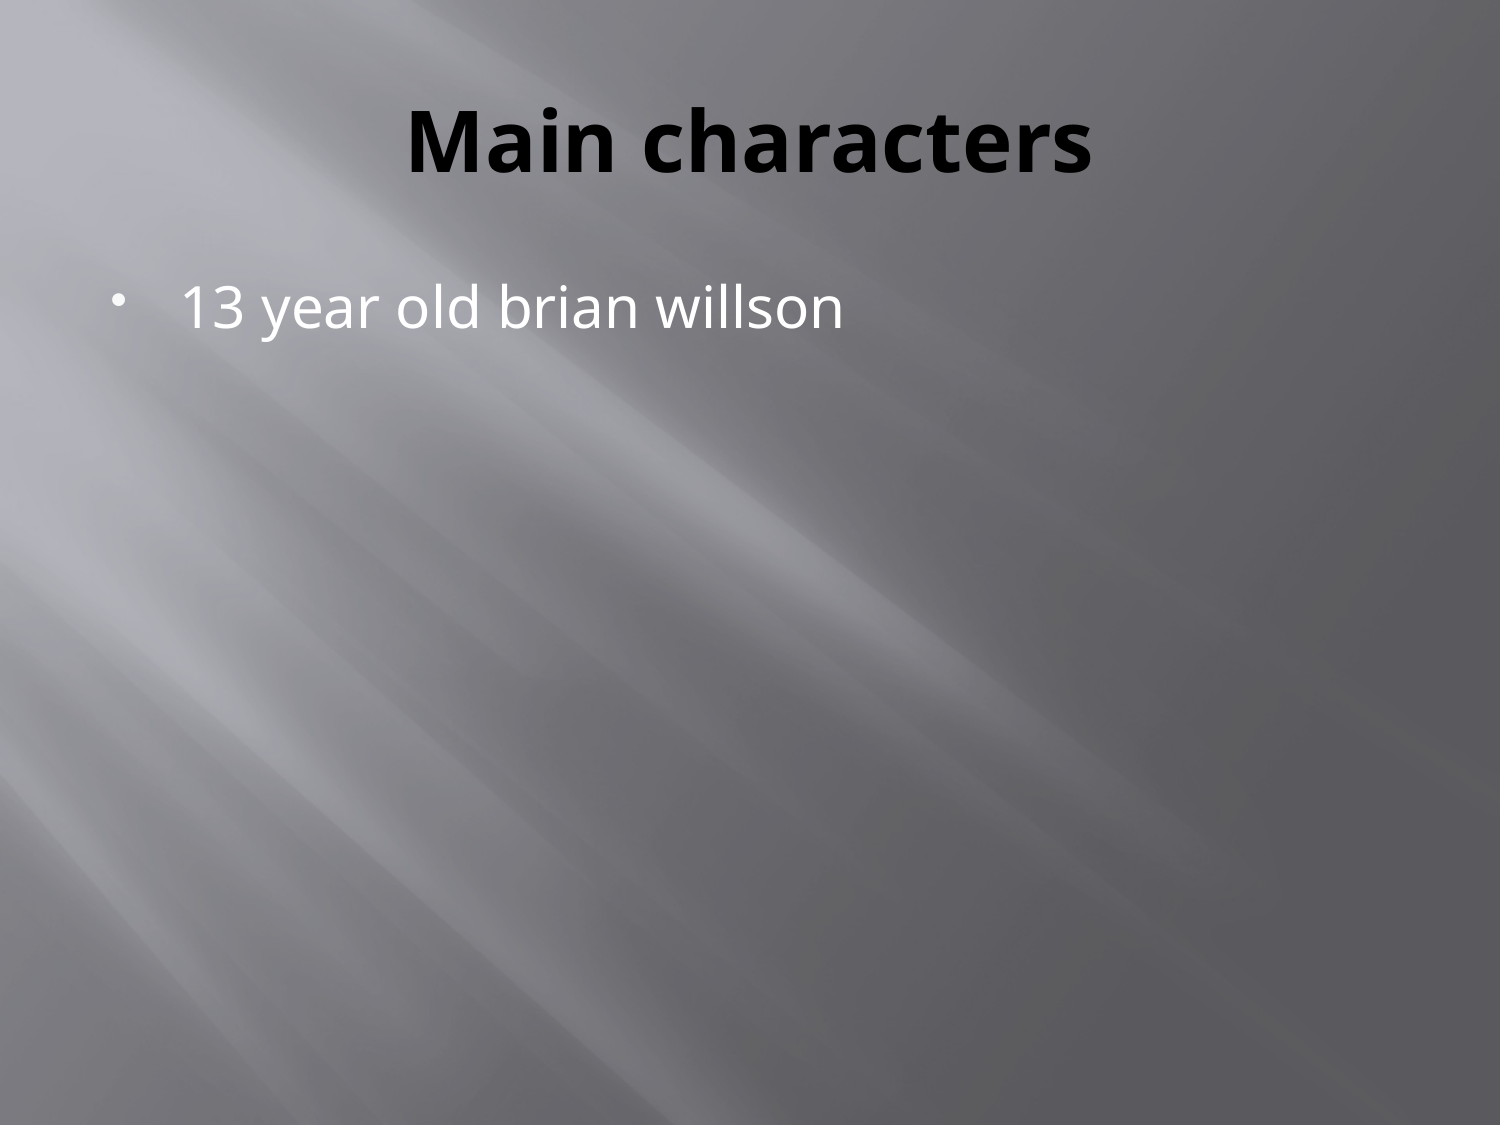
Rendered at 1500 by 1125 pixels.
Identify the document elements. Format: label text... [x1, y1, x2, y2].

list 13 year old brian willson [75, 262, 1425, 1035]
title Main characters [75, 45, 1425, 233]
